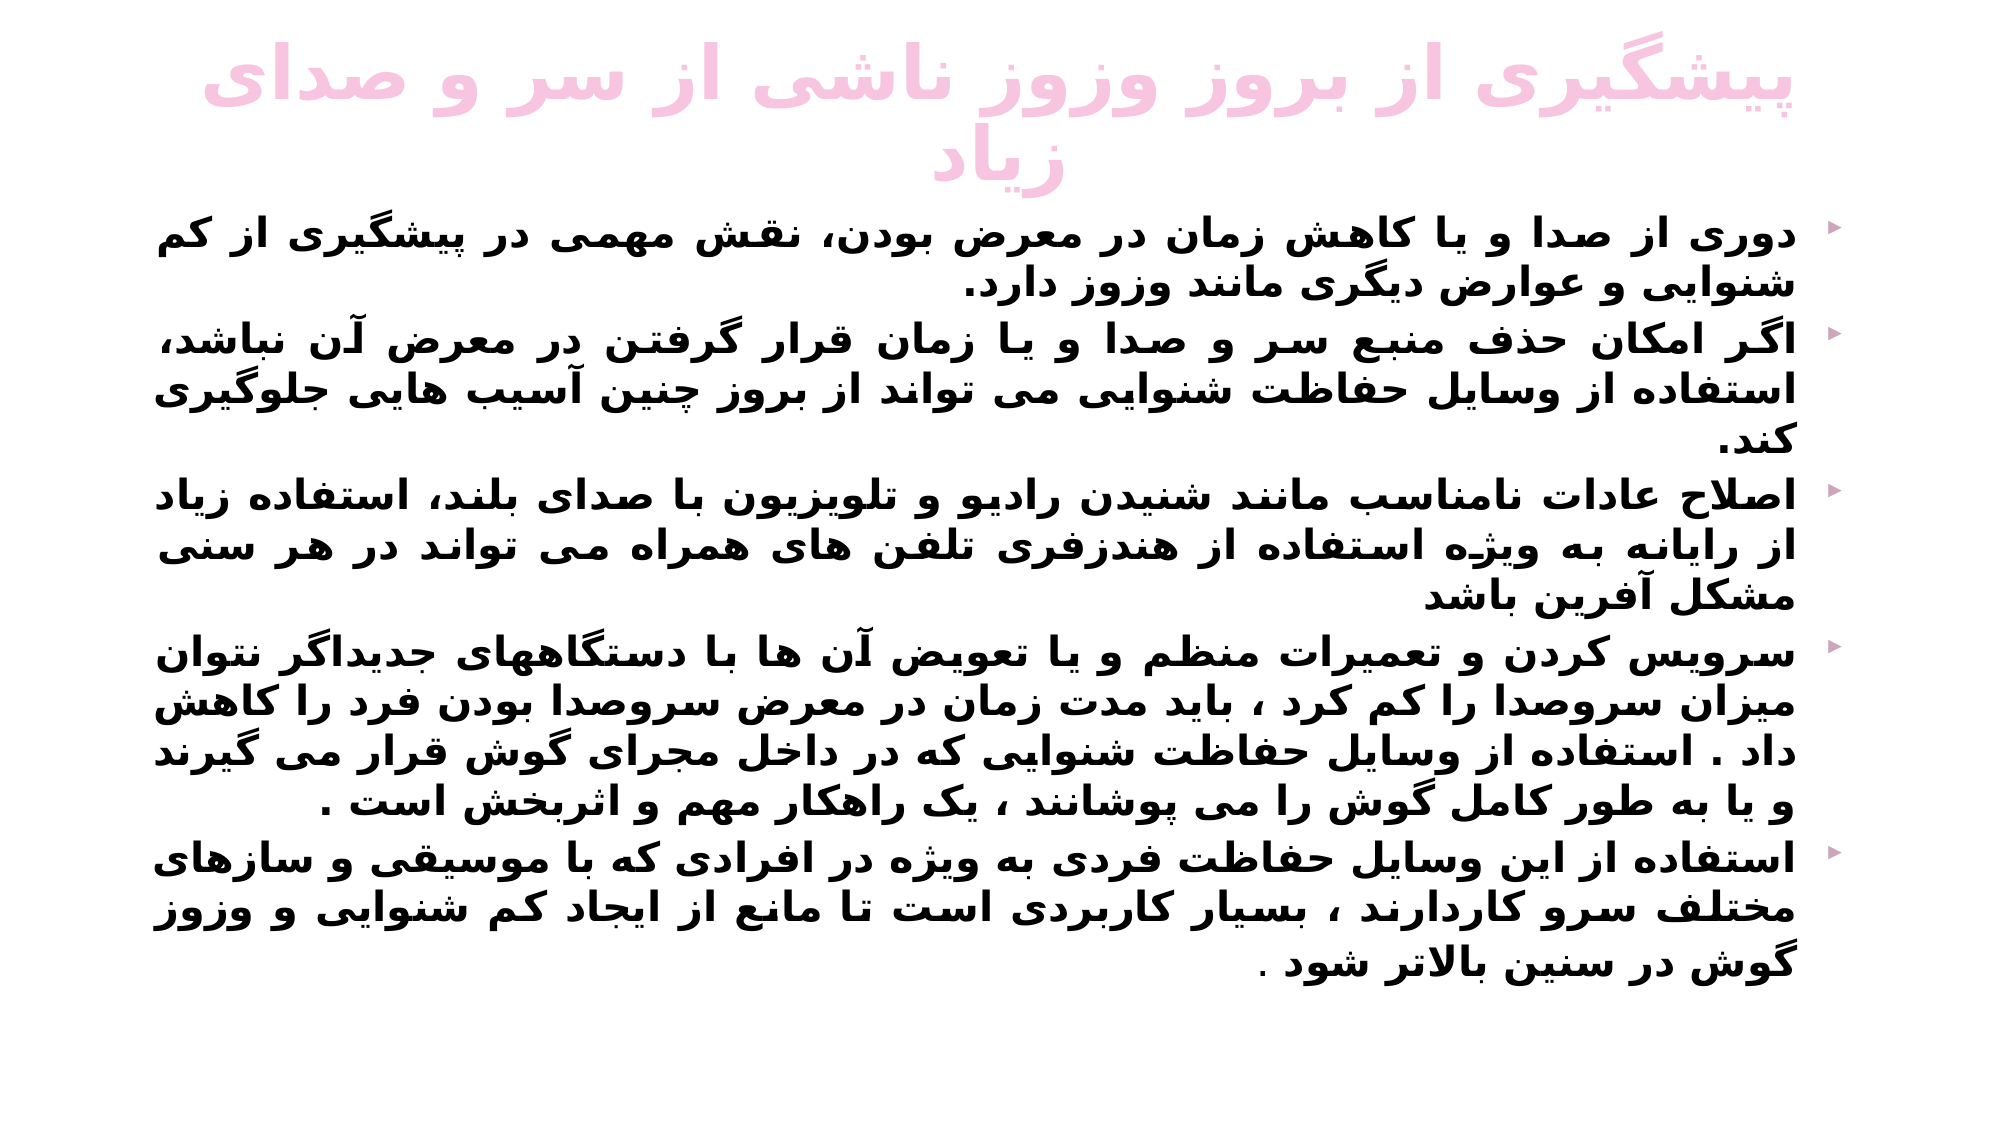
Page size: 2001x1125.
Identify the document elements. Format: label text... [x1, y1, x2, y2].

title پیشگیری از بروز وزوز ناشی از سر و صدای زیاد [137, 59, 1863, 173]
list دوری از صدا و یا کاهش زمان در معرض بودن، نقش مهمی در پیشگیری از کم شنوایی و عوارض دیگری مانند وزوز دارد. اگر امکان حذف منبع سر و صدا و یا زمان قرار گرفتن در معرض آن نباشد، استفاده از وسایل حفاظت شنوایی می تواند از بروز چنین آسیب هایی جلوگیری کند. اصلاح عادات نامناسب مانند شنیدن رادیو و تلویزیون با صدای بلند، استفاده زیاد از رایانه به ویژه استفاده از هندزفری تلفن های همراه می تواند در هر سنی مشکل آفرین باشد سرویس کردن و تعمیرات منظم و یا تعویض آن ها با دستگاههای جدیداگر نتوان میزان سروصدا را کم کرد ، باید مدت زمان در معرض سروصدا بودن فرد را کاهش داد . استفاده از وسایل حفاظت شنوایی که در داخل مجرای گوش قرار می گیرند و یا به طور کامل گوش را می پوشانند ، یک راهکار مهم و اثربخش است . استفاده از این وسایل حفاظت فردی به ویژه در افرادی که با موسیقی و سازهای مختلف سرو کاردارند ، بسیار کاربردی است تا مانع از ایجاد کم شنوایی و وزوز گوش در سنین بالاتر شود . [137, 198, 1863, 1049]
